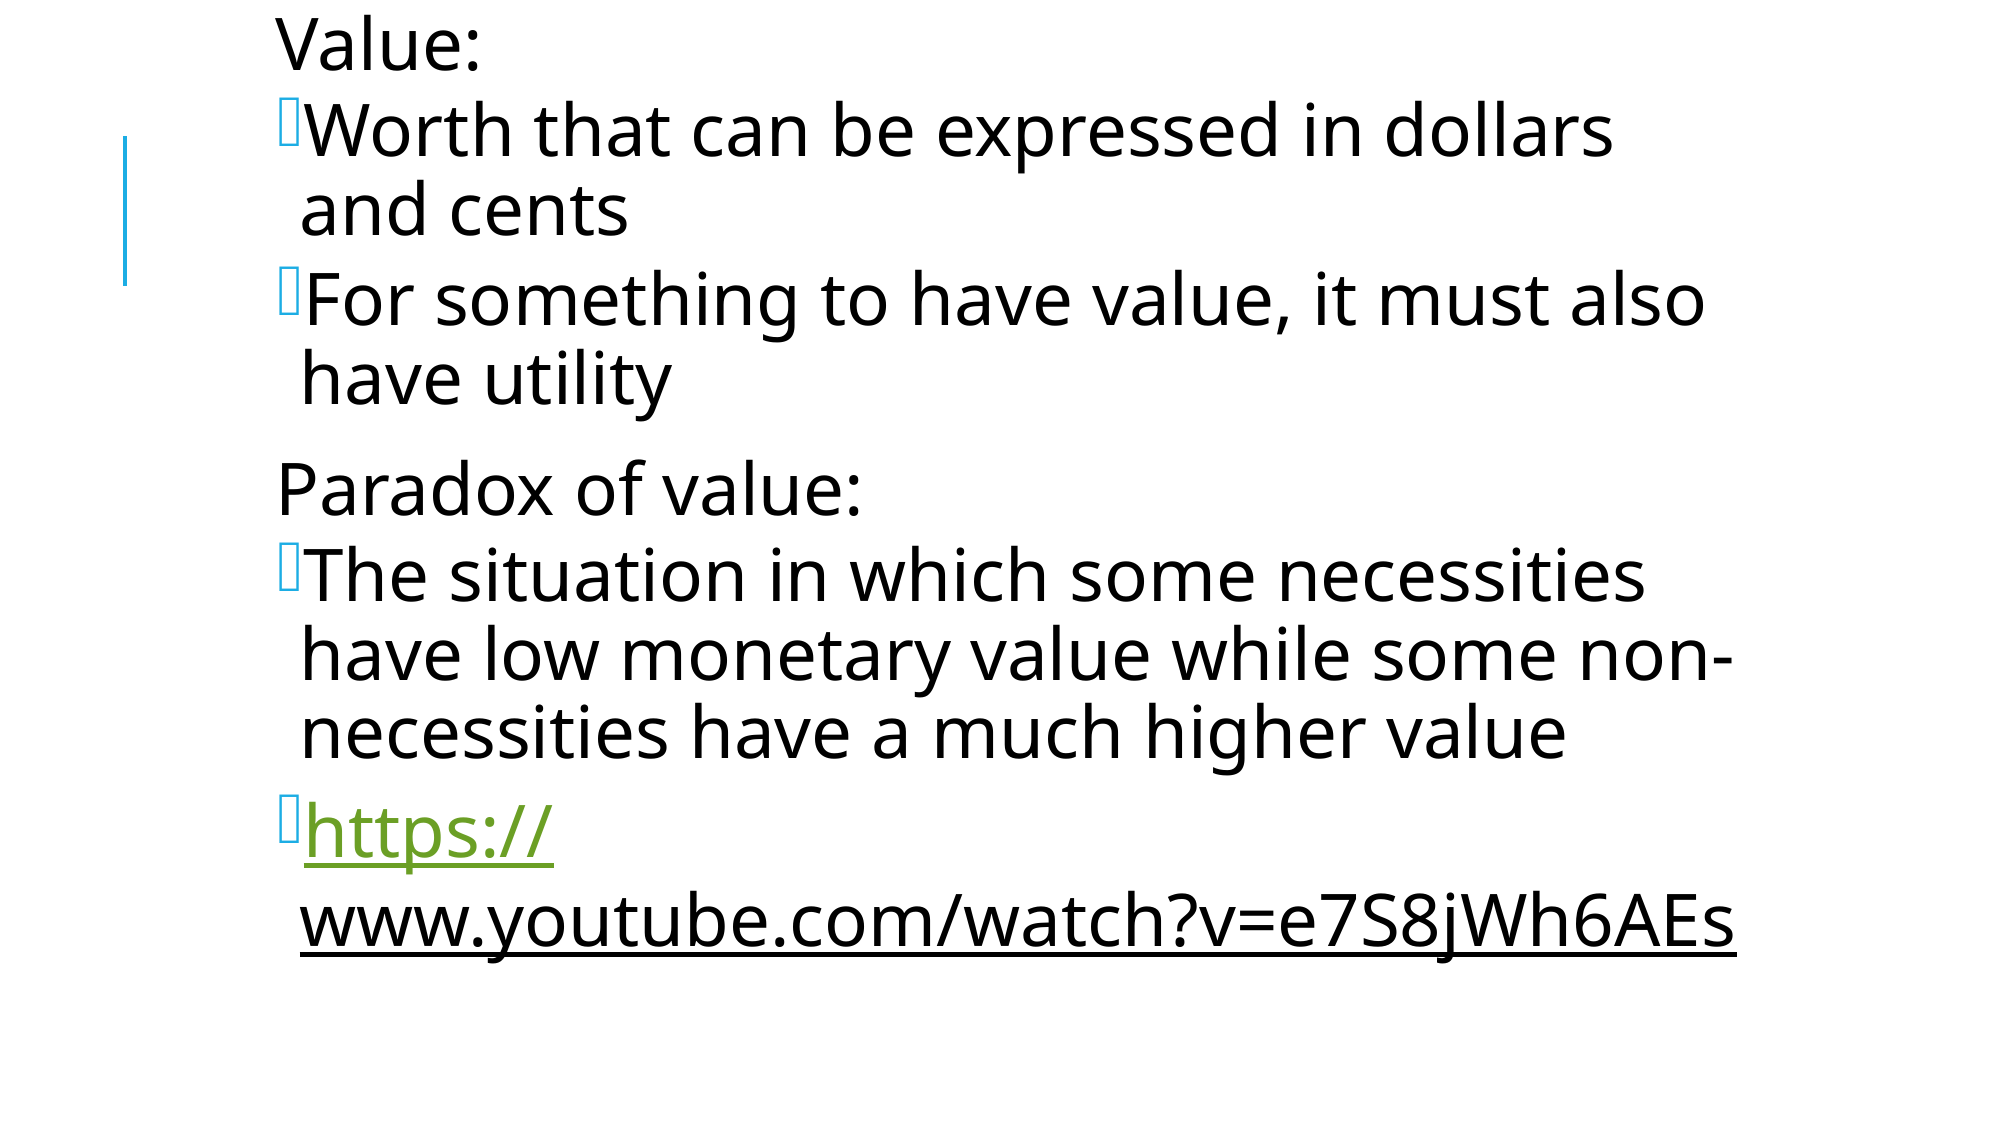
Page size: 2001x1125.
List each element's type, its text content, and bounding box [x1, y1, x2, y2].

list Value: Worth that can be expressed in dollars and cents For something to have value, it must also have utility Paradox of value: The situation in which some necessities have low monetary value while some non-necessities have a much higher value https://www.youtube.com/watch?v=e7S8jWh6AEs [249, 0, 1750, 1125]
